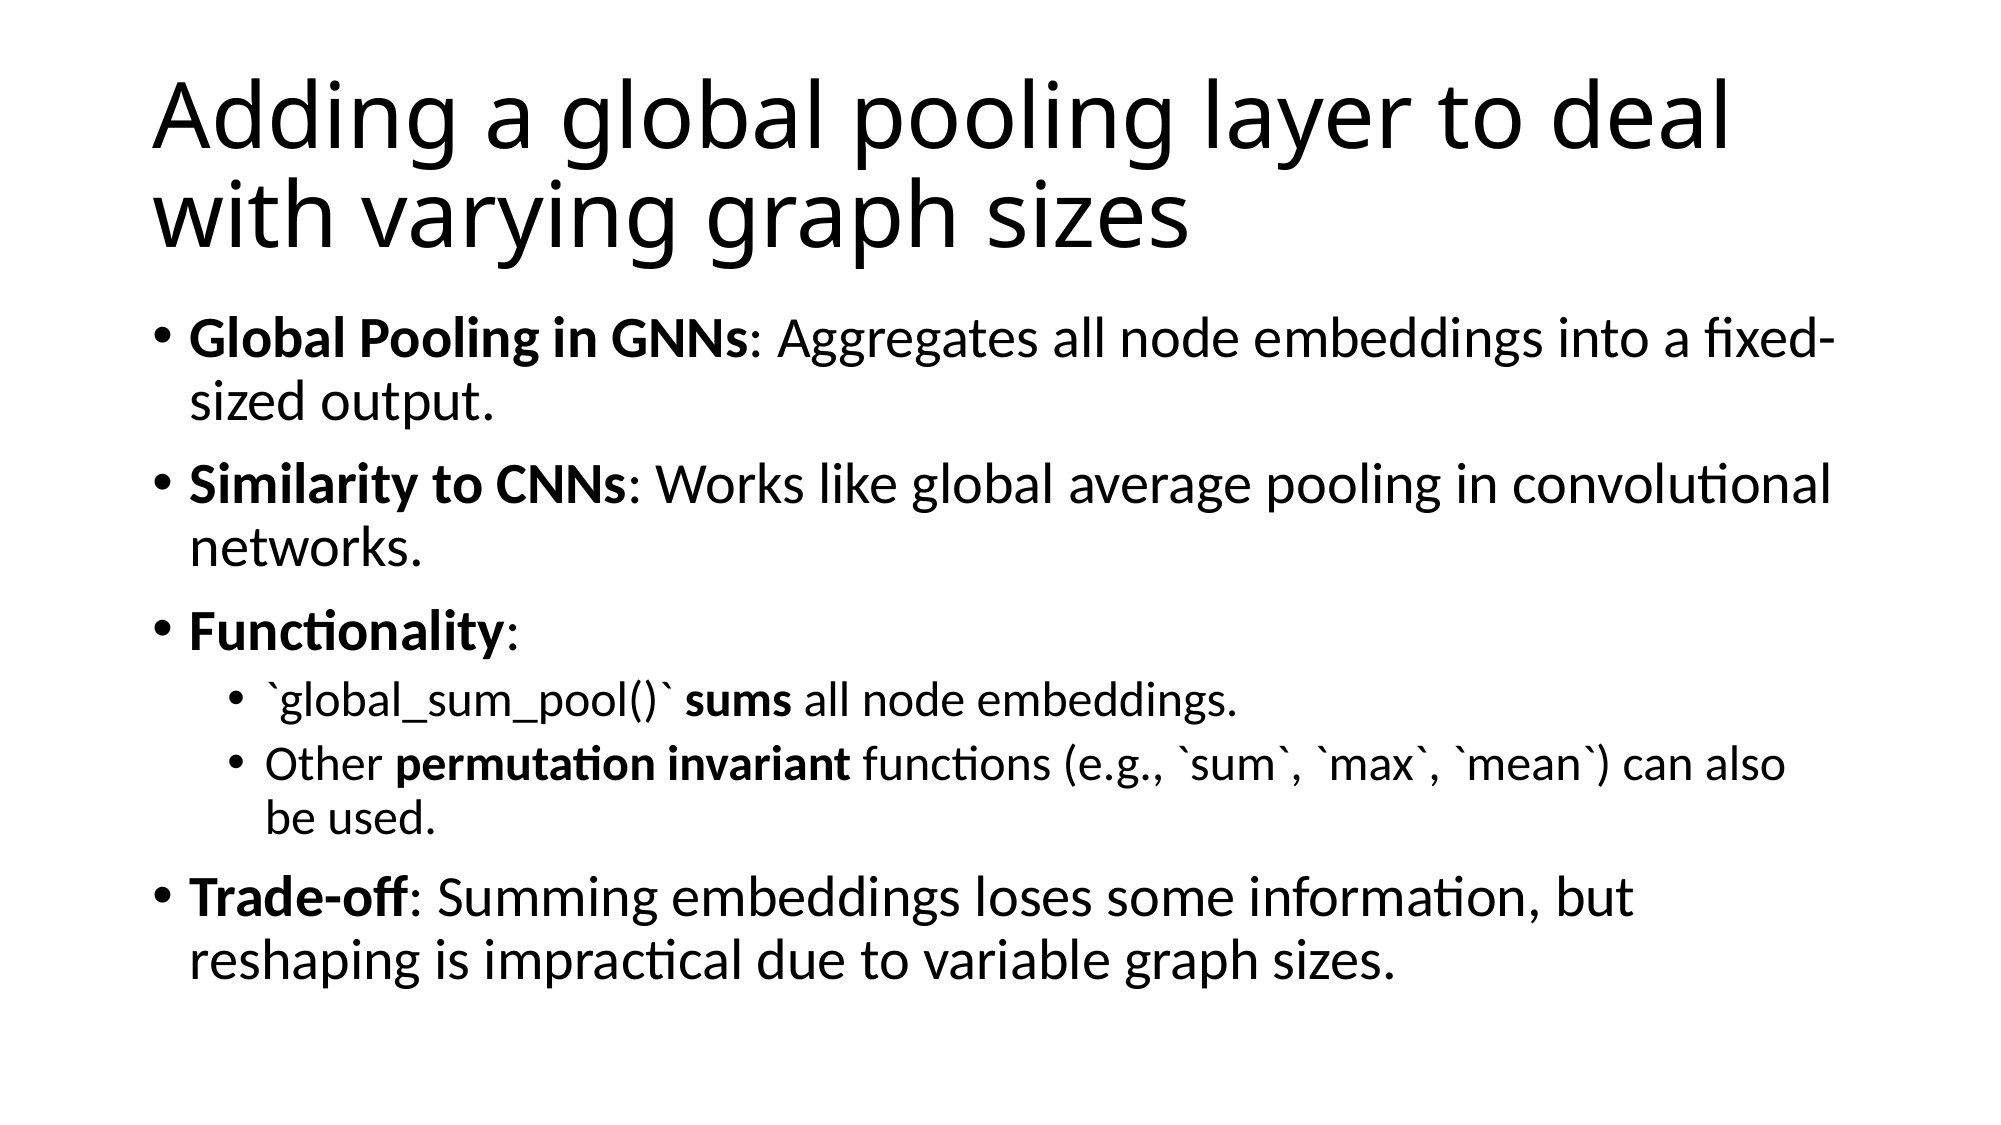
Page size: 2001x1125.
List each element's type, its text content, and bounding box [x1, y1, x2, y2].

list Global Pooling in GNNs: Aggregates all node embeddings into a fixed-sized output. Similarity to CNNs: Works like global average pooling in convolutional networks. Functionality: `global_sum_pool()` sums all node embeddings. Other permutation invariant functions (e.g., `sum`, `max`, `mean`) can also be used. Trade-off: Summing embeddings loses some information, but reshaping is impractical due to variable graph sizes. [137, 299, 1863, 1014]
title Adding a global pooling layer to deal with varying graph sizes [137, 59, 1863, 278]
